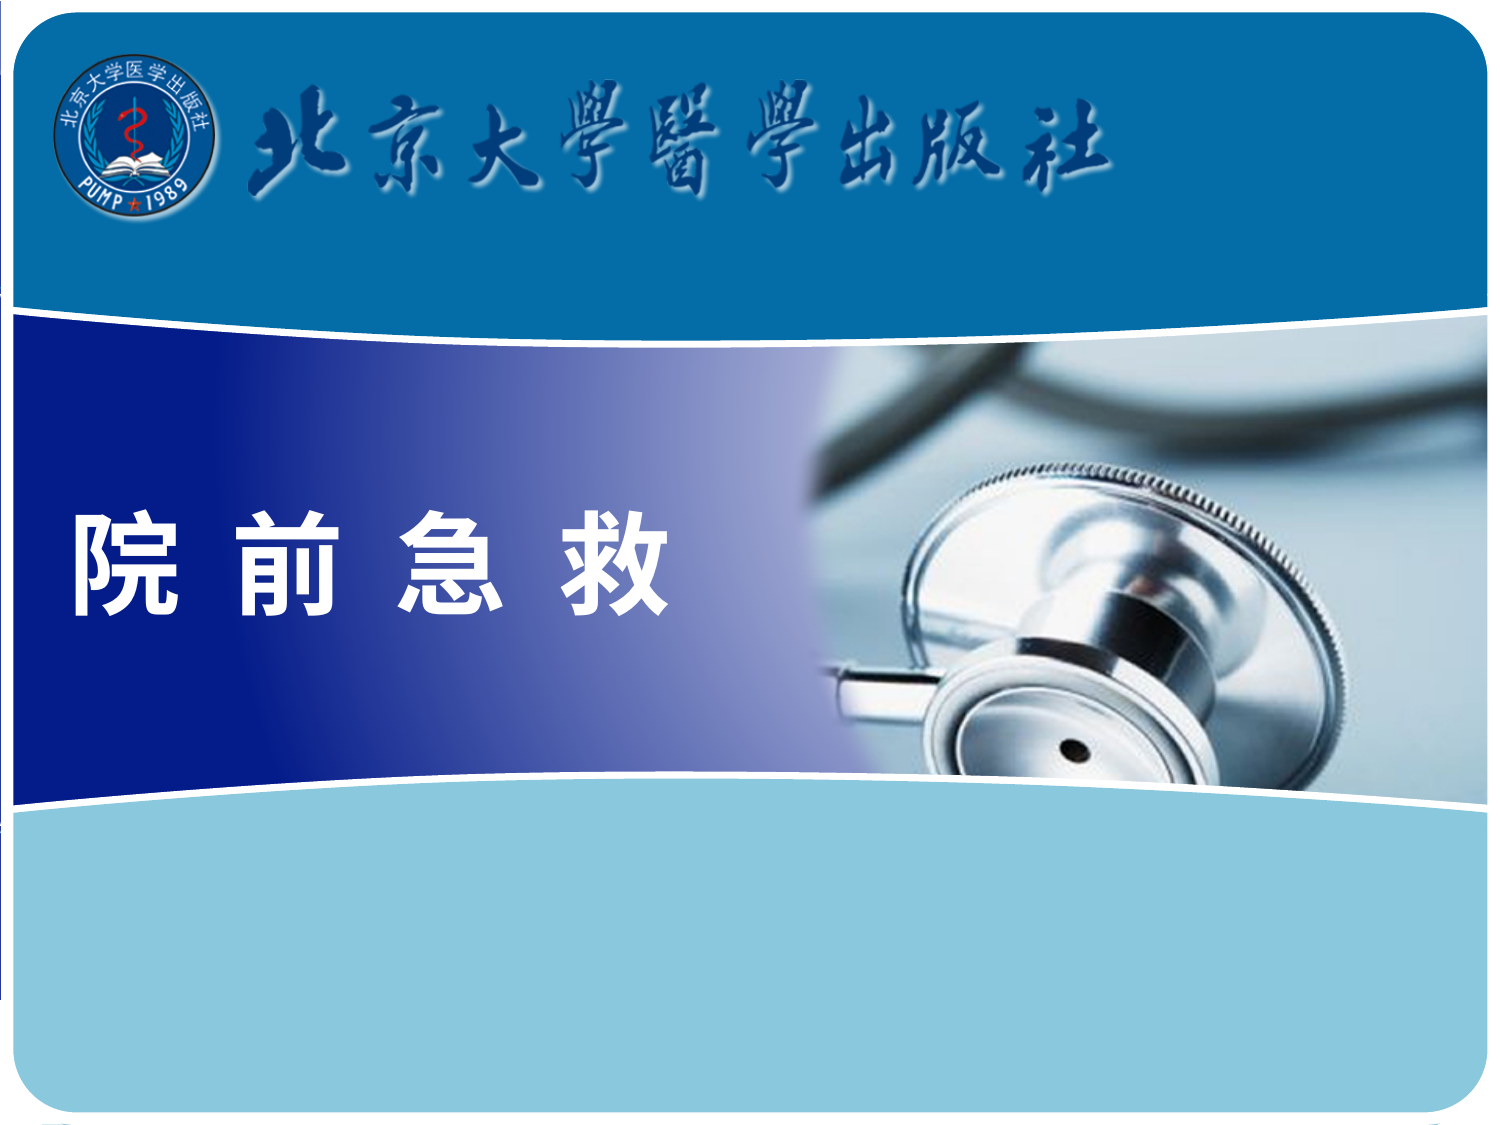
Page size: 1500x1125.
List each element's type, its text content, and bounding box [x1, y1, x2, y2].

picture [14, 315, 1487, 805]
title 院 前 急 救 [53, 373, 904, 749]
picture [53, 54, 1117, 225]
